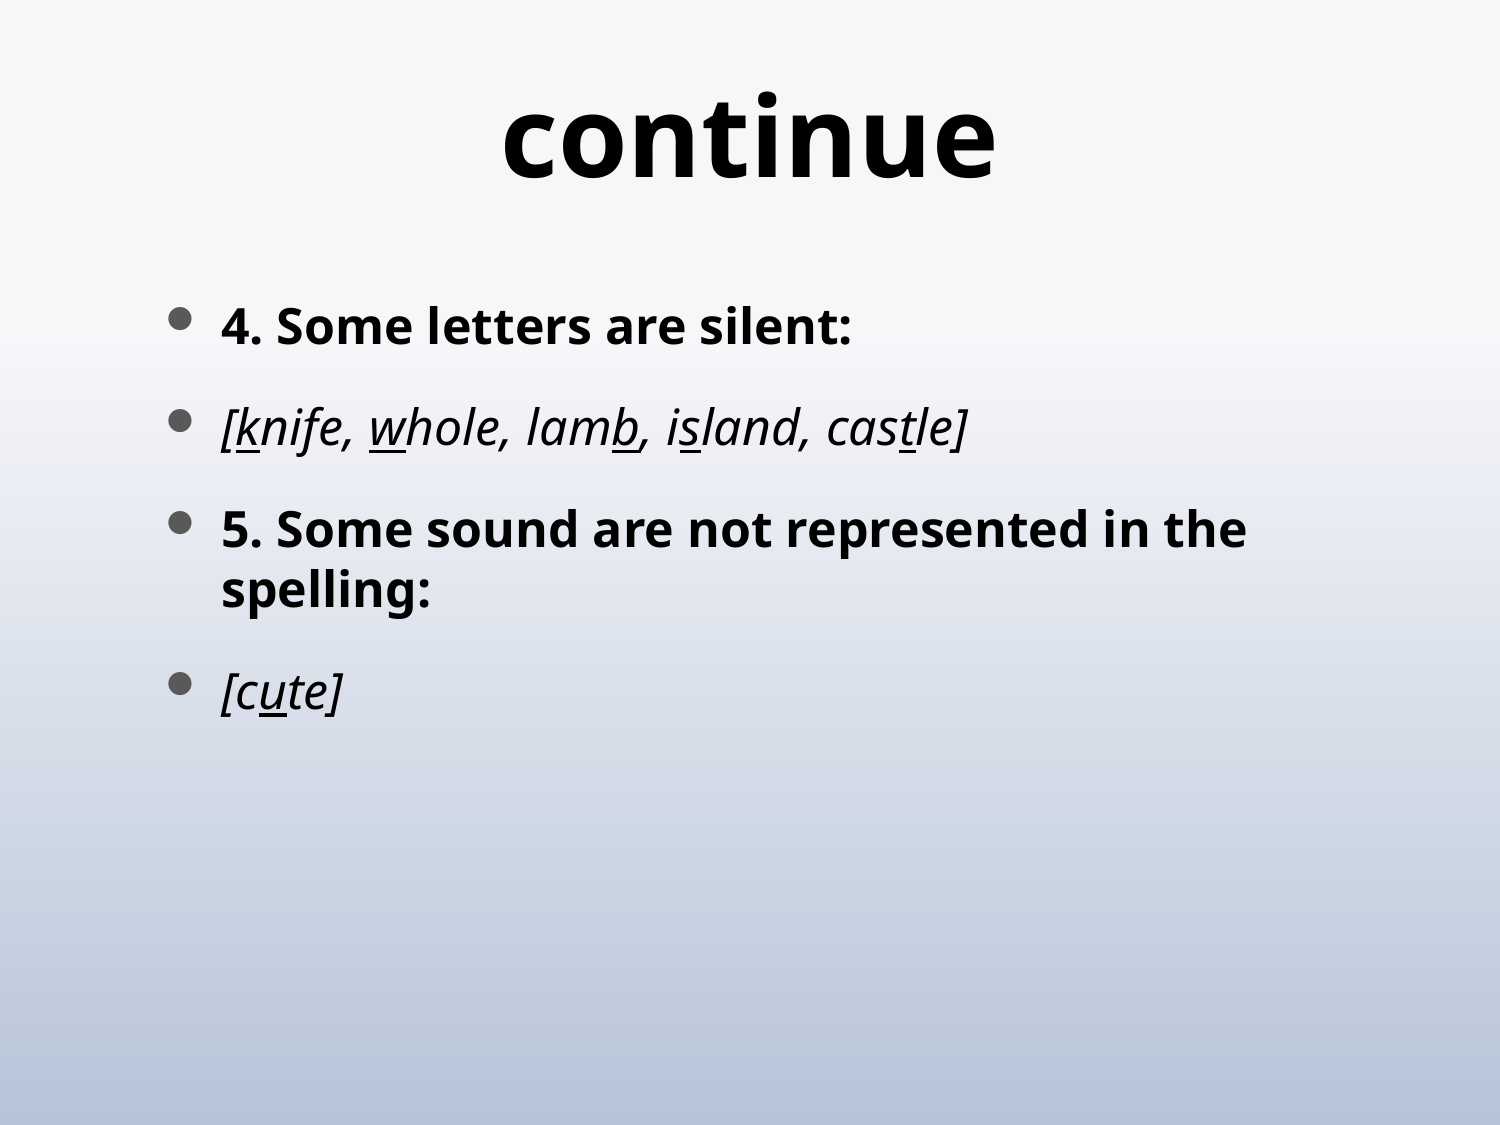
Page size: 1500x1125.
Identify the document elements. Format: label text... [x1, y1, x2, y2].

list 4. Some letters are silent: [knife, whole, lamb, island, castle] 5. Some sound are not represented in the spelling: [cute] [150, 286, 1350, 993]
title continue [150, 37, 1350, 245]
